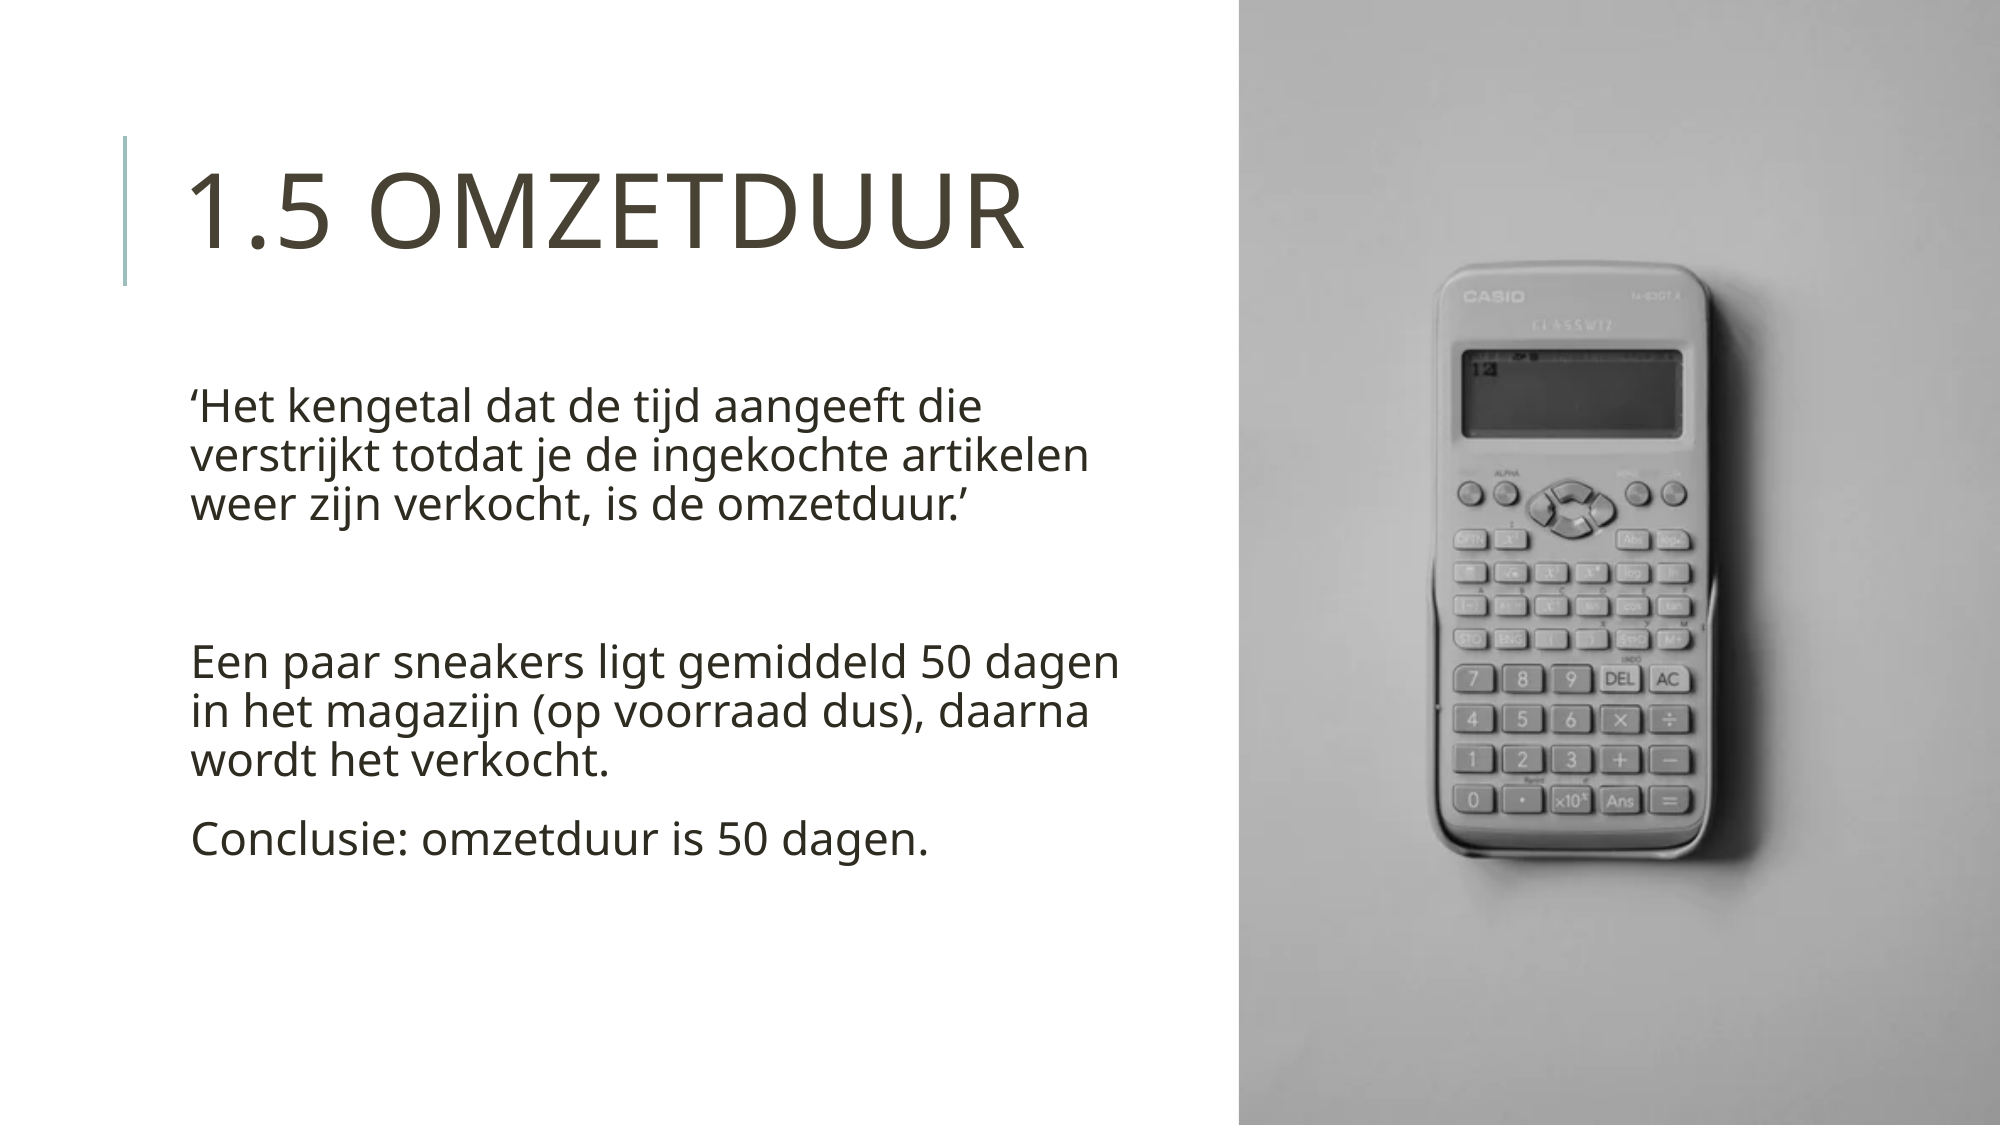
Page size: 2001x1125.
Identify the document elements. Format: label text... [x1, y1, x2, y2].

list ‘Het kengetal dat de tijd aangeeft die verstrijkt totdat je de ingekochte artikelen weer zijn verkocht, is de omzetduur.’ Een paar sneakers ligt gemiddeld 50 dagen in het magazijn (op voorraad dus), daarna wordt het verkocht. Conclusie: omzetduur is 50 dagen. [168, 375, 1164, 1035]
picture [1238, 0, 2000, 1125]
title 1.5 omzetduur [168, 96, 1164, 342]
